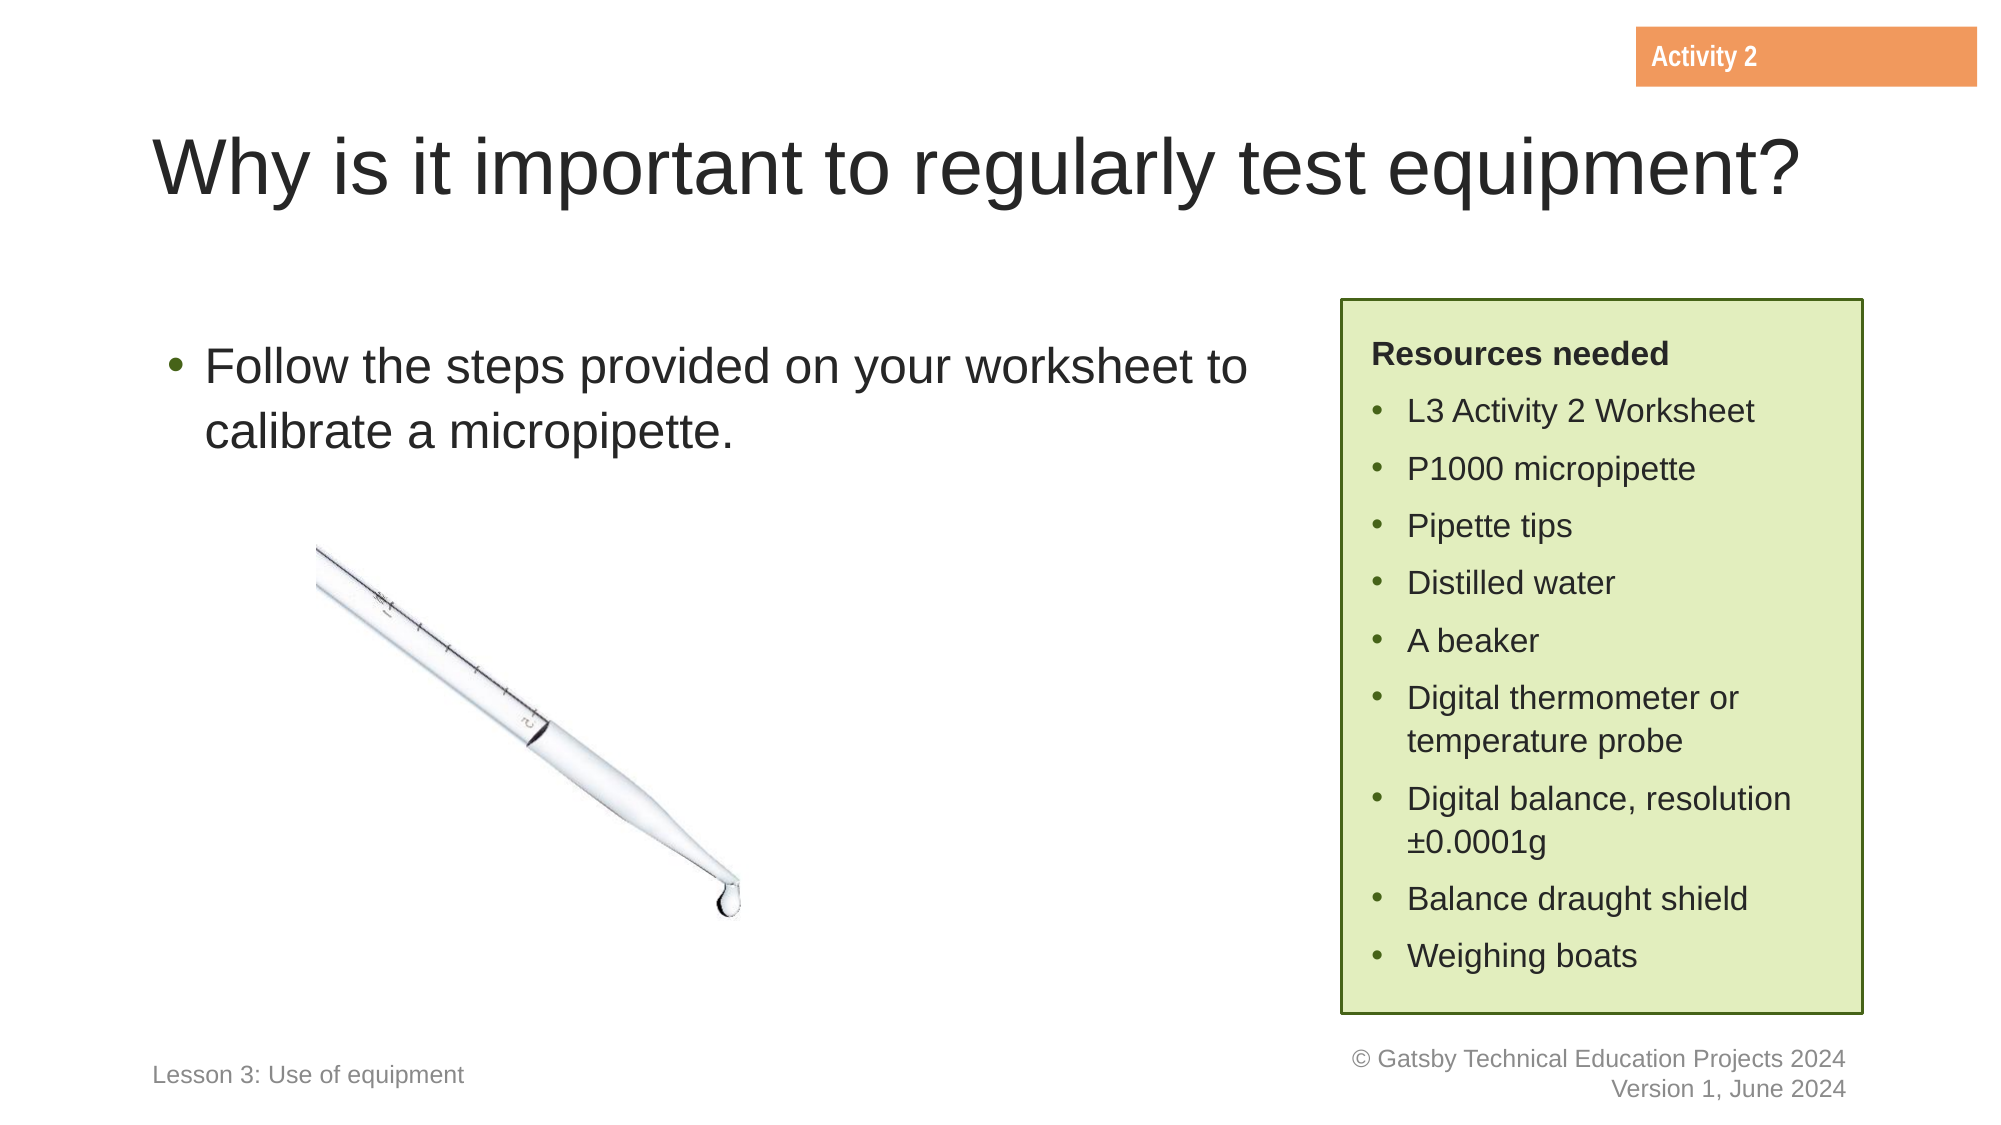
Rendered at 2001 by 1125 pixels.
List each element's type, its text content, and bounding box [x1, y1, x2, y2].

list Activity 2 [1636, 26, 1978, 87]
list Lesson 3: Use of equipment [137, 1042, 829, 1103]
list Resources needed L3 Activity 2 Worksheet P1000 micropipette Pipette tips Distilled water A beaker Digital thermometer or temperature probe Digital balance, resolution ±0.0001g Balance draught shield Weighing boats [1340, 298, 1864, 1015]
picture [316, 480, 947, 1050]
list Follow the steps provided on your worksheet to calibrate a micropipette. [137, 299, 1300, 1014]
title Why is it important to regularly test equipment? [137, 59, 1863, 278]
